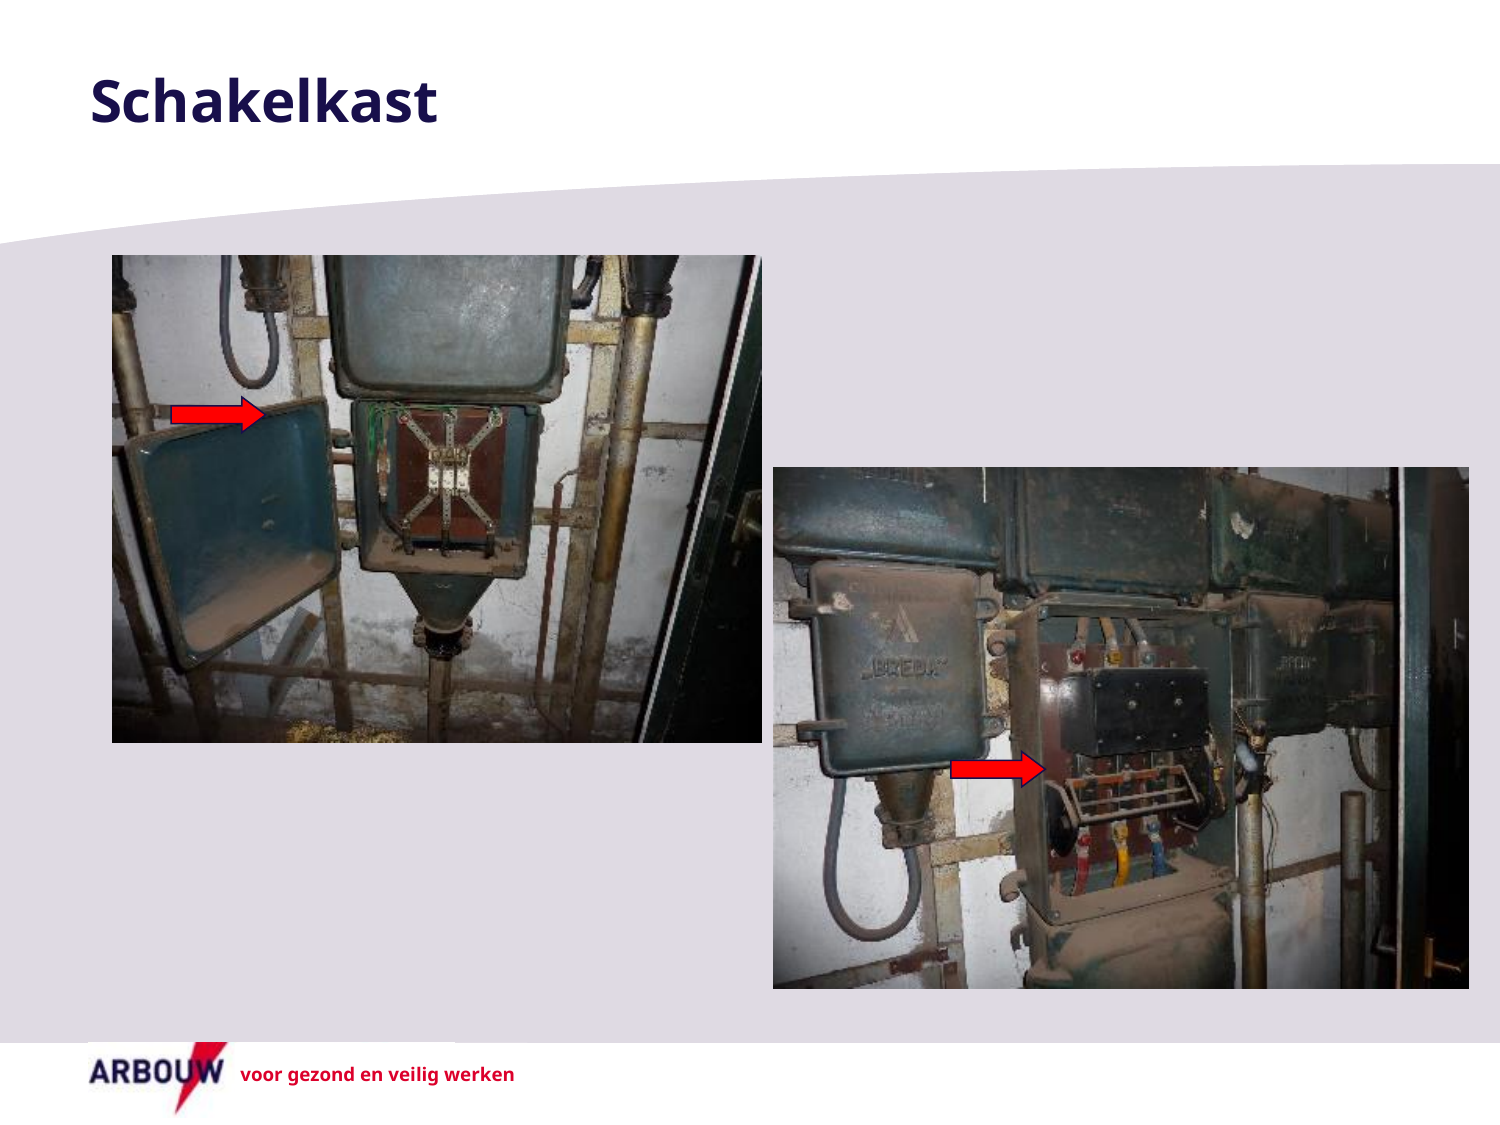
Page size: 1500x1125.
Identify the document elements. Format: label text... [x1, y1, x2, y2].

picture [88, 1042, 234, 1118]
picture [773, 467, 1469, 990]
title Schakelkast [74, 11, 1430, 188]
picture [111, 255, 763, 743]
